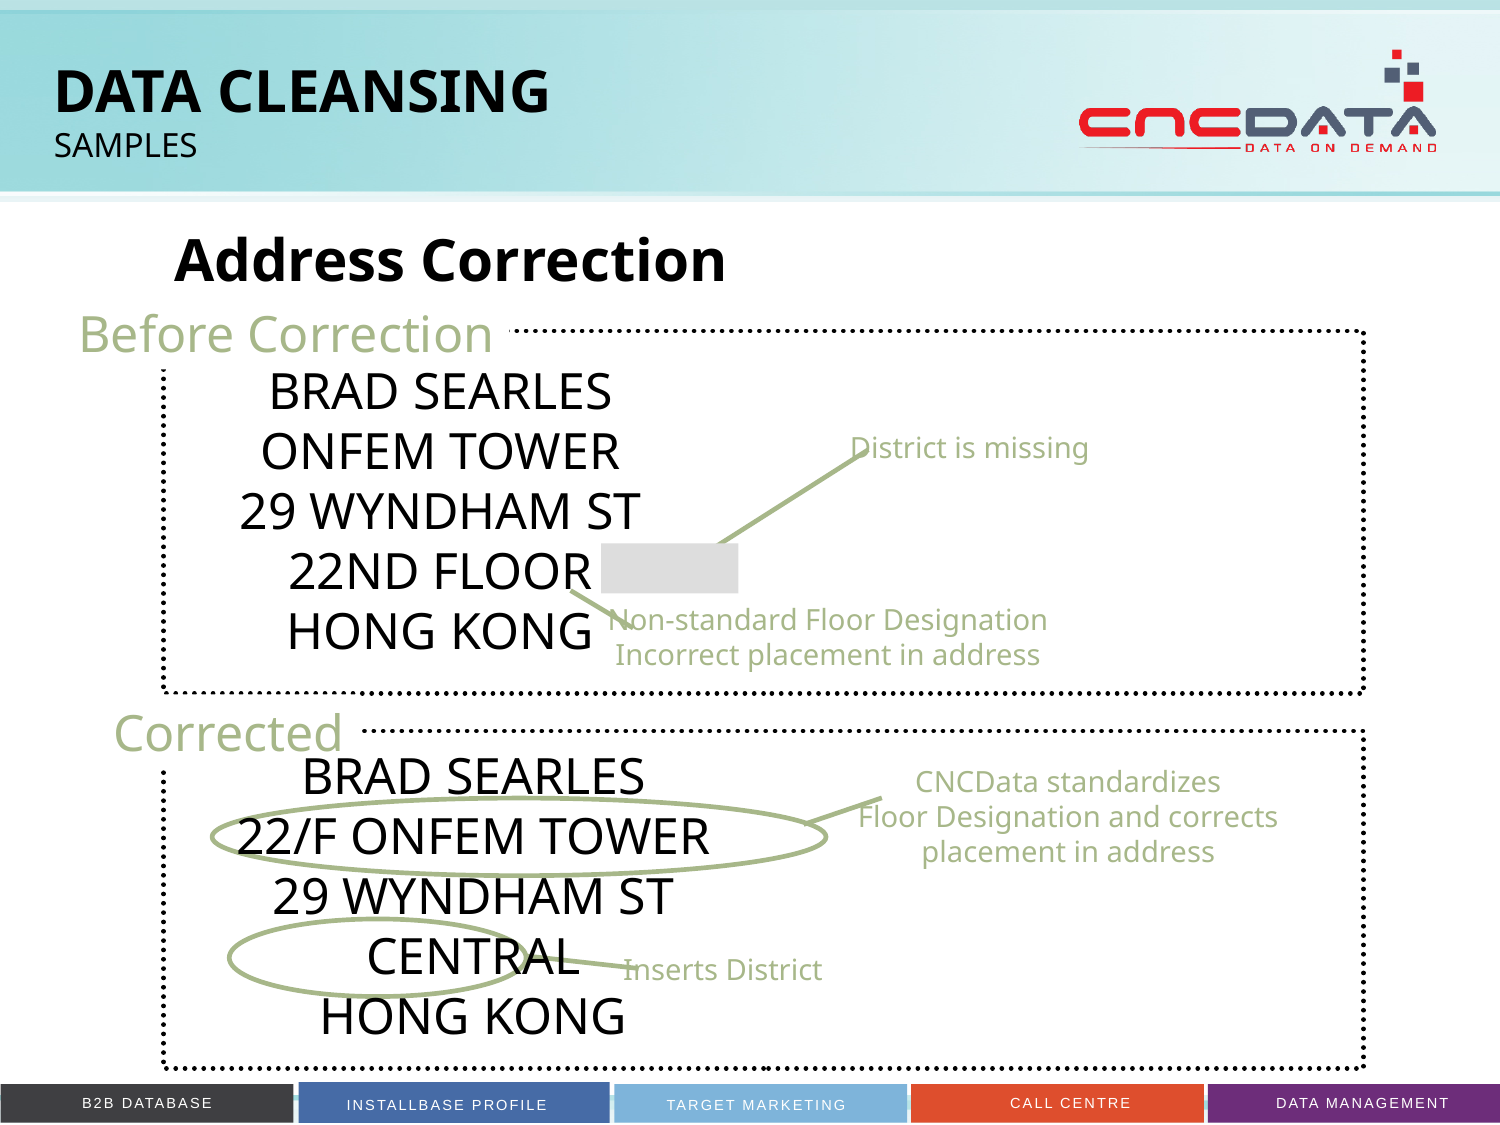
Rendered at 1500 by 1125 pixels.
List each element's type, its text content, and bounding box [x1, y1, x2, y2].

picture [0, 0, 1500, 202]
title DATA CLEANSING SAMPLES [38, 26, 1161, 192]
text_box District is missing [835, 421, 1105, 472]
picture [610, 1095, 614, 1123]
text_box Address Correction [159, 177, 931, 330]
text_box [163, 330, 1364, 694]
text_box [163, 730, 1364, 1069]
picture [294, 1095, 298, 1123]
text_box [601, 543, 739, 594]
text_box Non-standard Floor Designation Incorrect placement in address [592, 593, 1064, 679]
text_box Before Correction [63, 294, 510, 370]
text_box CNCData standardizes Floor Designation and corrects placement in address [843, 755, 1294, 876]
text_box Corrected [98, 694, 360, 770]
text_box Inserts District [726, 943, 838, 994]
text_box BRAD SEARLES 22/F ONFEM TOWER 29 WYNDHAM ST CENTRAL HONG KONG [221, 737, 726, 1053]
